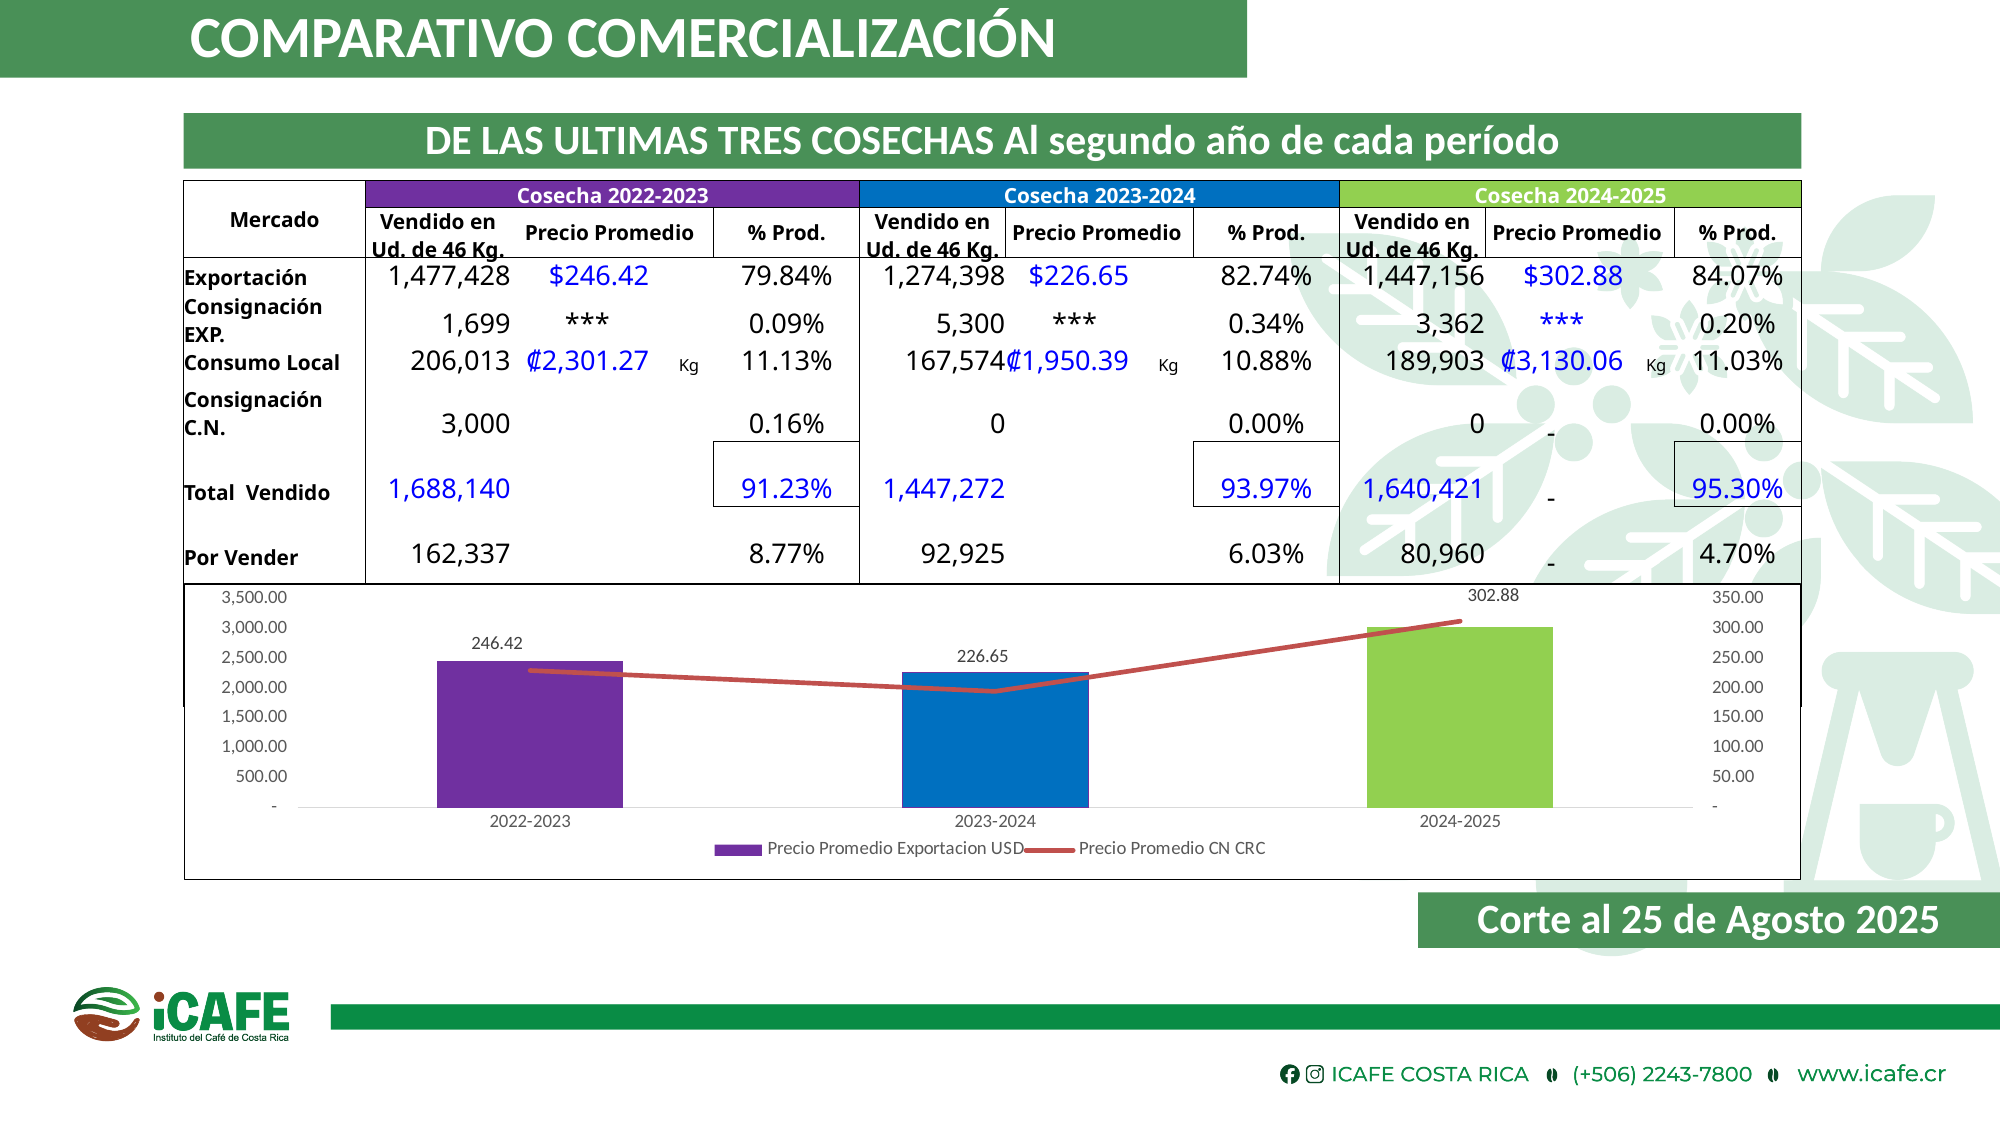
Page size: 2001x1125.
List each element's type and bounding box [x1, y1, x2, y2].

picture [0, 0, 2000, 1125]
chart [183, 583, 1802, 881]
